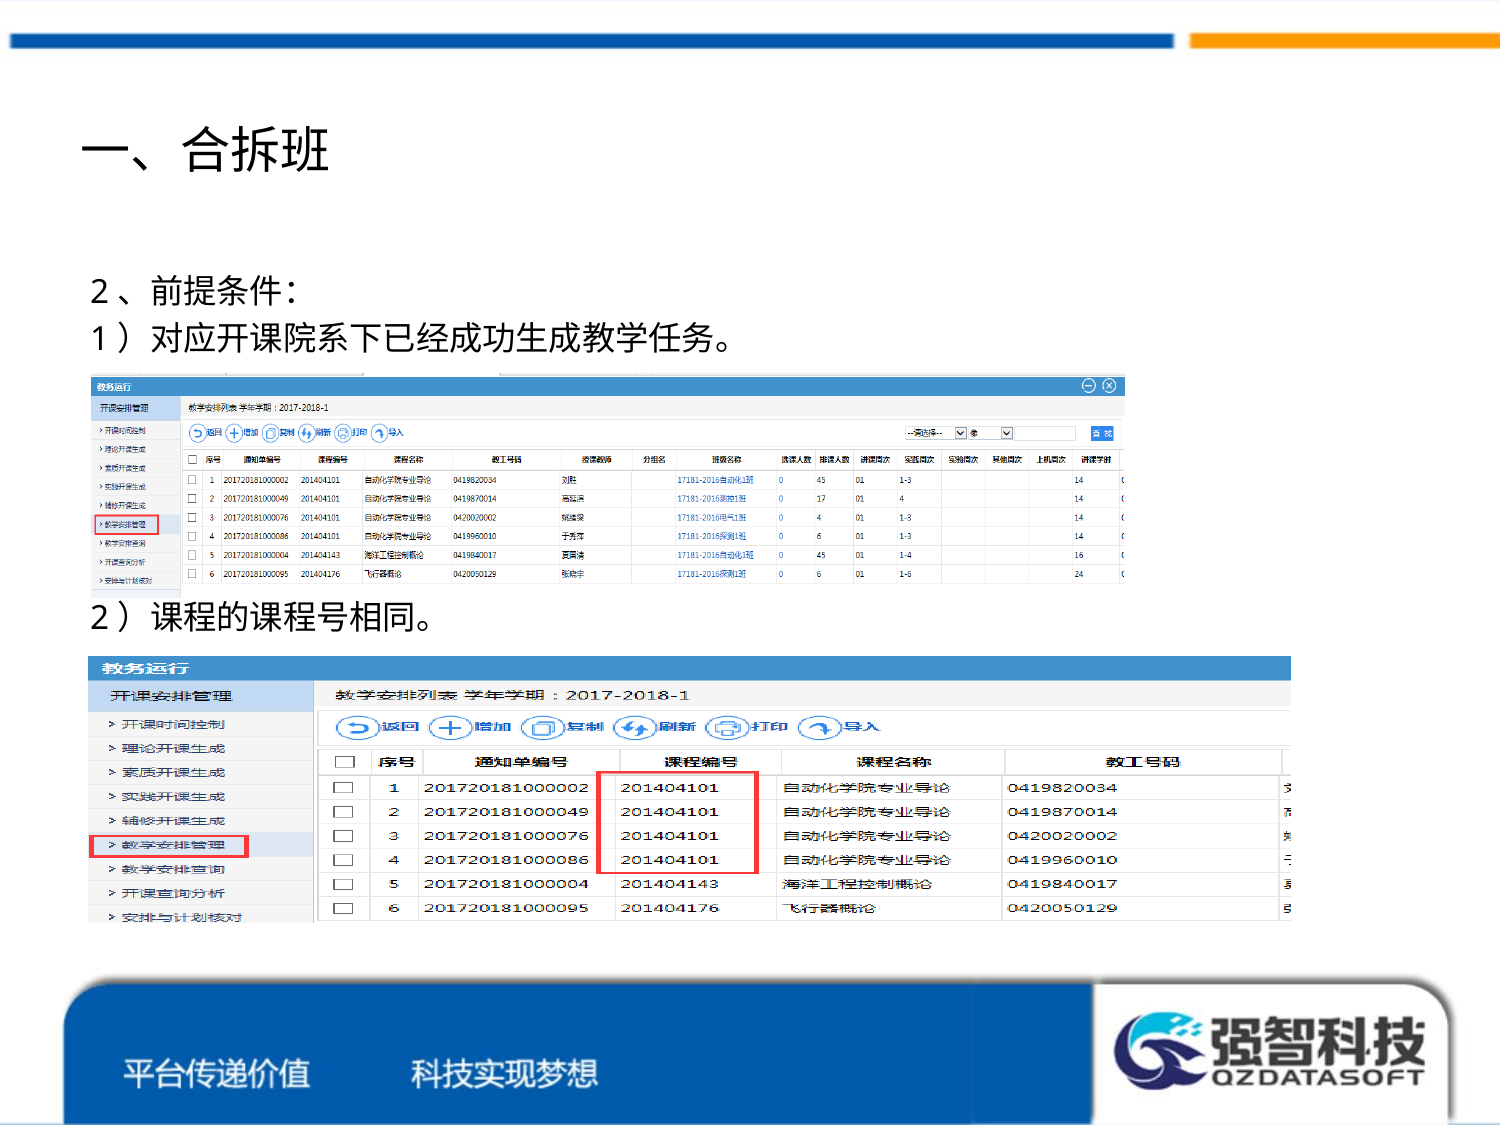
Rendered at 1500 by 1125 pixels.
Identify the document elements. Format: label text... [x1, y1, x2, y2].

title 一、合拆班 [64, 54, 1416, 243]
picture [0, 0, 1500, 1125]
list 2、前提条件： 1）对应开课院系下已经成功生成教学任务。 2）课程的课程号相同。 [74, 262, 1426, 1006]
